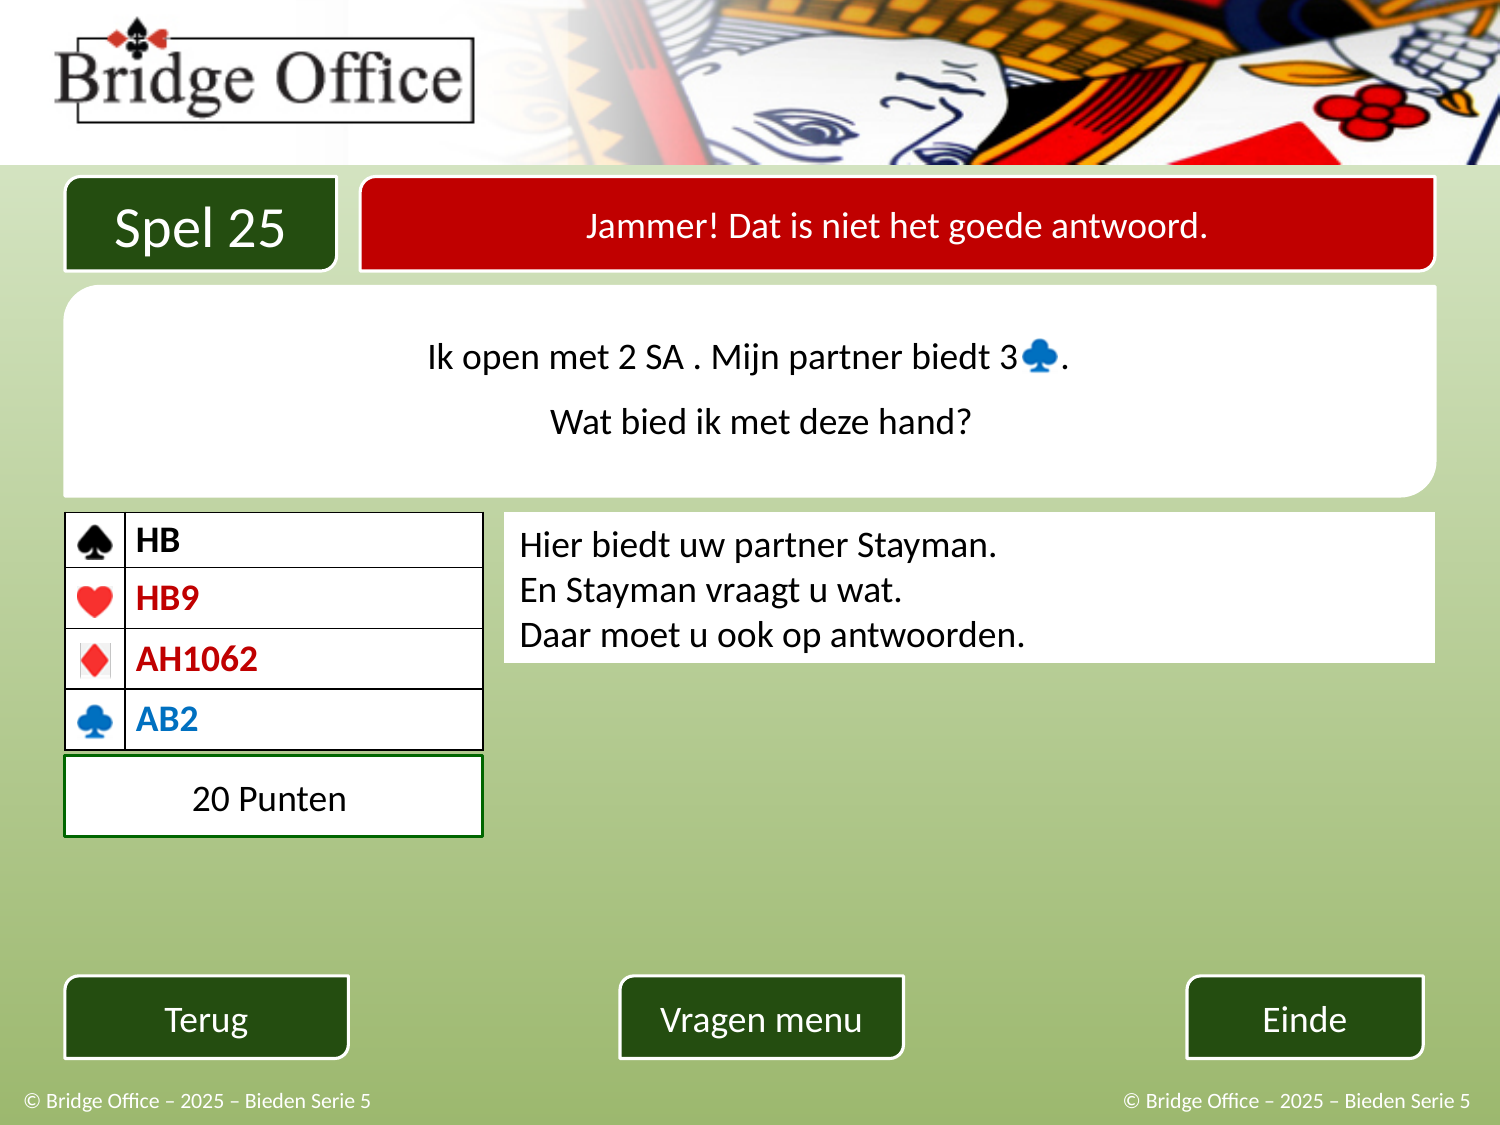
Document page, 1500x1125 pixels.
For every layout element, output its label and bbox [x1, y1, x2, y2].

picture [1022, 338, 1059, 374]
table_cell [126, 568, 482, 628]
picture [77, 643, 114, 679]
text_box [618, 974, 906, 1061]
table_cell [66, 690, 124, 749]
text_box [63, 754, 484, 838]
table_header [126, 513, 482, 567]
table_header [66, 513, 124, 567]
picture [77, 524, 114, 561]
text_box [1107, 1079, 1500, 1121]
text_box [358, 174, 1437, 273]
text_box [1185, 974, 1425, 1061]
table_cell [126, 629, 482, 688]
picture [77, 585, 114, 618]
table_cell [126, 690, 482, 749]
table_cell [66, 629, 124, 688]
text_box [63, 974, 350, 1061]
text_box [63, 174, 339, 273]
picture [77, 703, 114, 740]
text_box [8, 1079, 393, 1121]
text_box [63, 284, 1437, 498]
text_box [504, 512, 1435, 663]
table_cell [66, 568, 124, 628]
picture [0, 0, 1500, 166]
